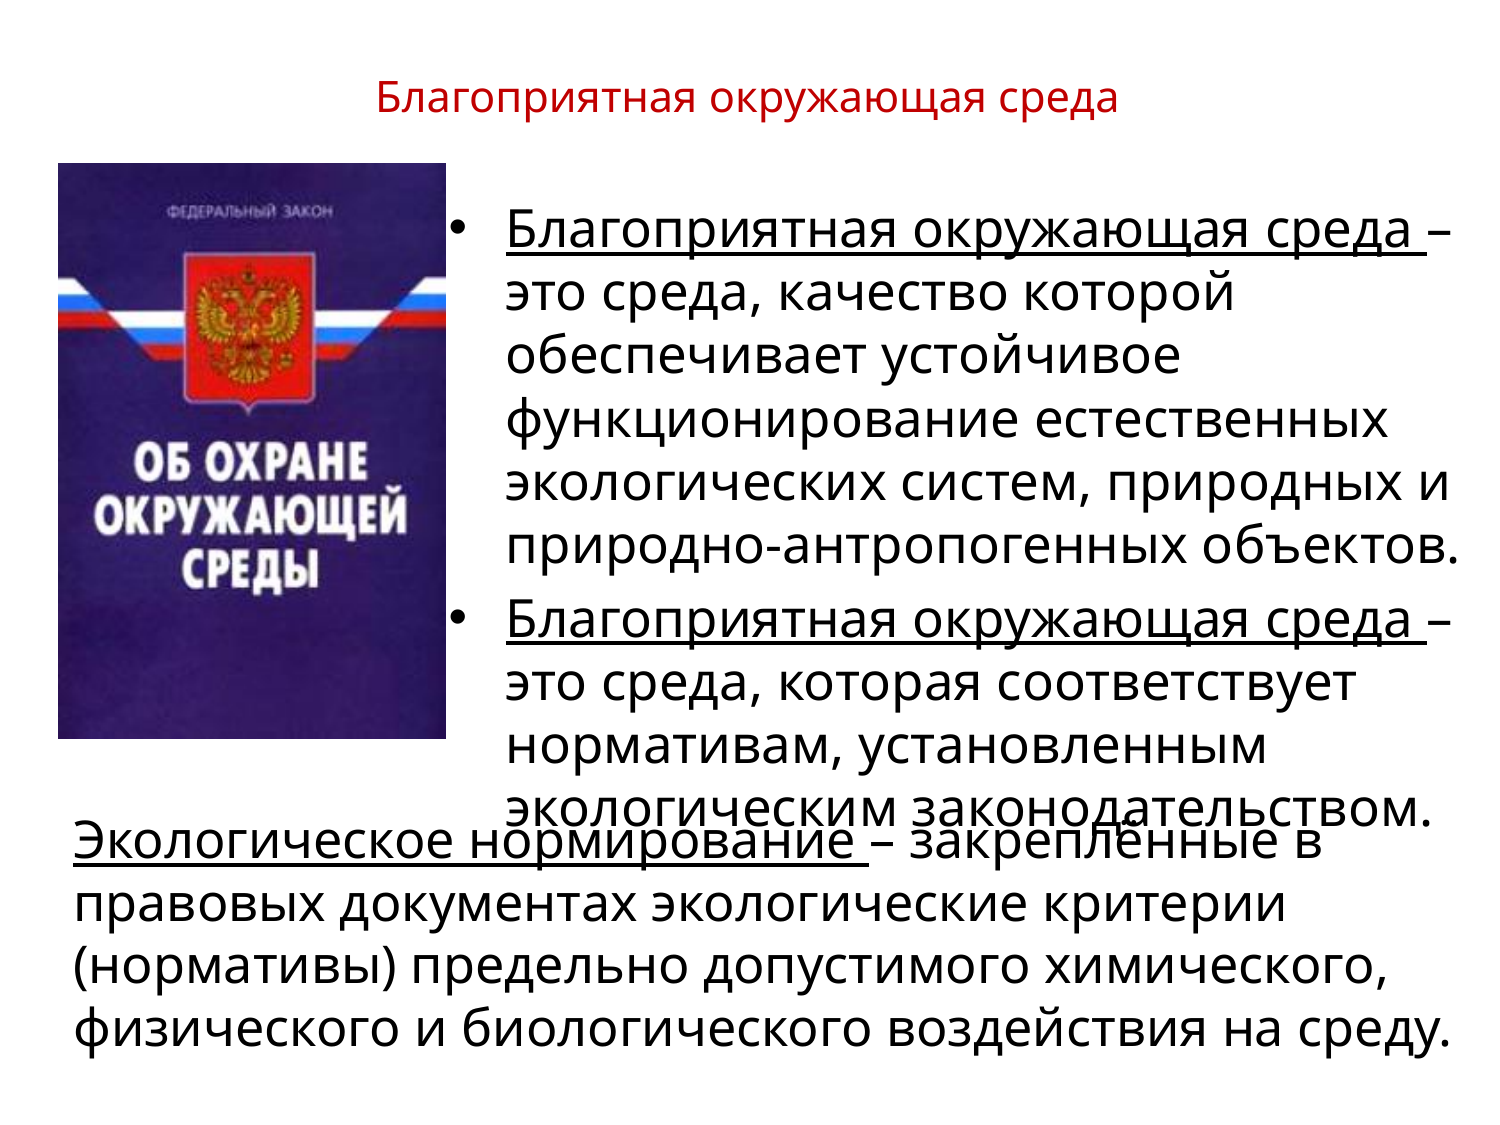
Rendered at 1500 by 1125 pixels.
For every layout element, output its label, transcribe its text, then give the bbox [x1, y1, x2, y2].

list Благоприятная окружающая среда – это среда, качество которой обеспечивает устойчивое функционирование естественных экологических систем, природных и природно-антропогенных объектов. Благоприятная окружающая среда – это среда, которая соответствует нормативам, установленным экологическим законодательством. [433, 187, 1500, 795]
text_box Экологическое нормирование – закреплённые в правовых документах экологические критерии (нормативы) предельно допустимого химического, физического и биологического воздействия на среду. [56, 795, 1500, 1068]
picture [58, 163, 446, 739]
title Благоприятная окружающая среда [58, 0, 1449, 187]
